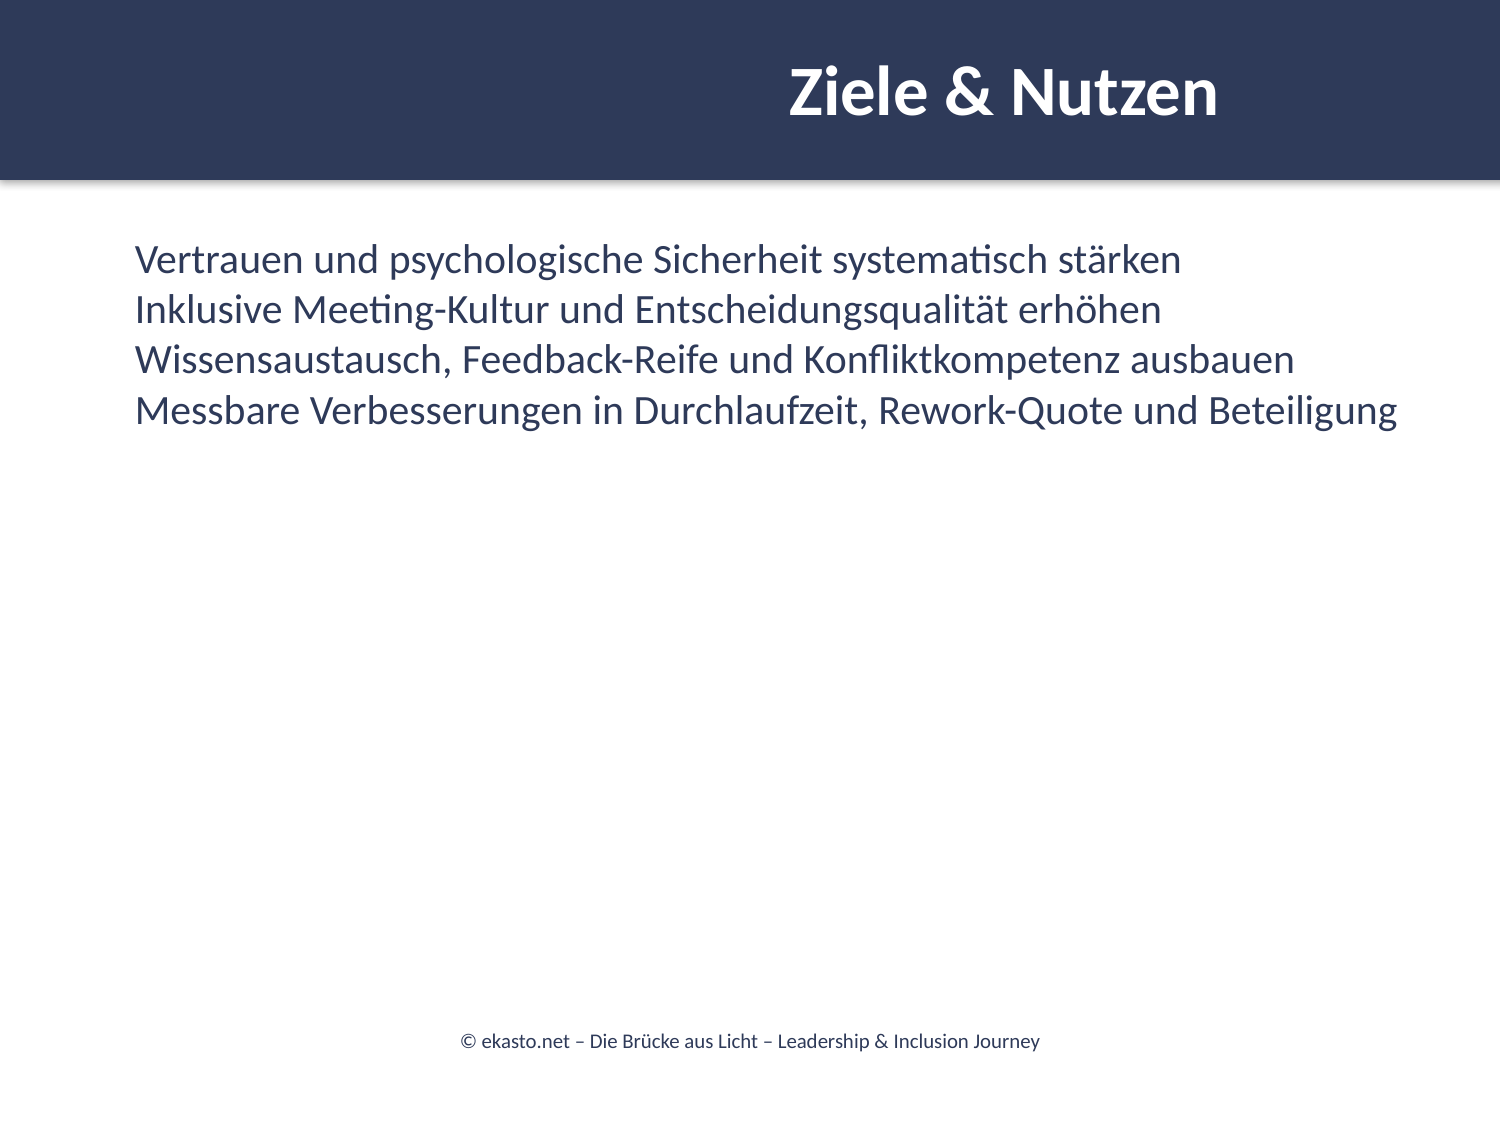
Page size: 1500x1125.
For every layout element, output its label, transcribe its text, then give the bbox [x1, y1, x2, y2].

text_box Vertrauen und psychologische Sicherheit systematisch stärken Inklusive Meeting-Kultur und Entscheidungsqualität erhöhen Wissensaustausch, Feedback-Reife und Konfliktkompetenz ausbauen Messbare Verbesserungen in Durchlaufzeit, Rework-Quote und Beteiligung [119, 224, 1500, 440]
text_box Ziele & Nutzen [774, 37, 1236, 138]
text_box © ekasto.net – Die Brücke aus Licht – Leadership & Inclusion Journey [444, 1020, 1056, 1060]
text_box [0, 0, 1500, 181]
